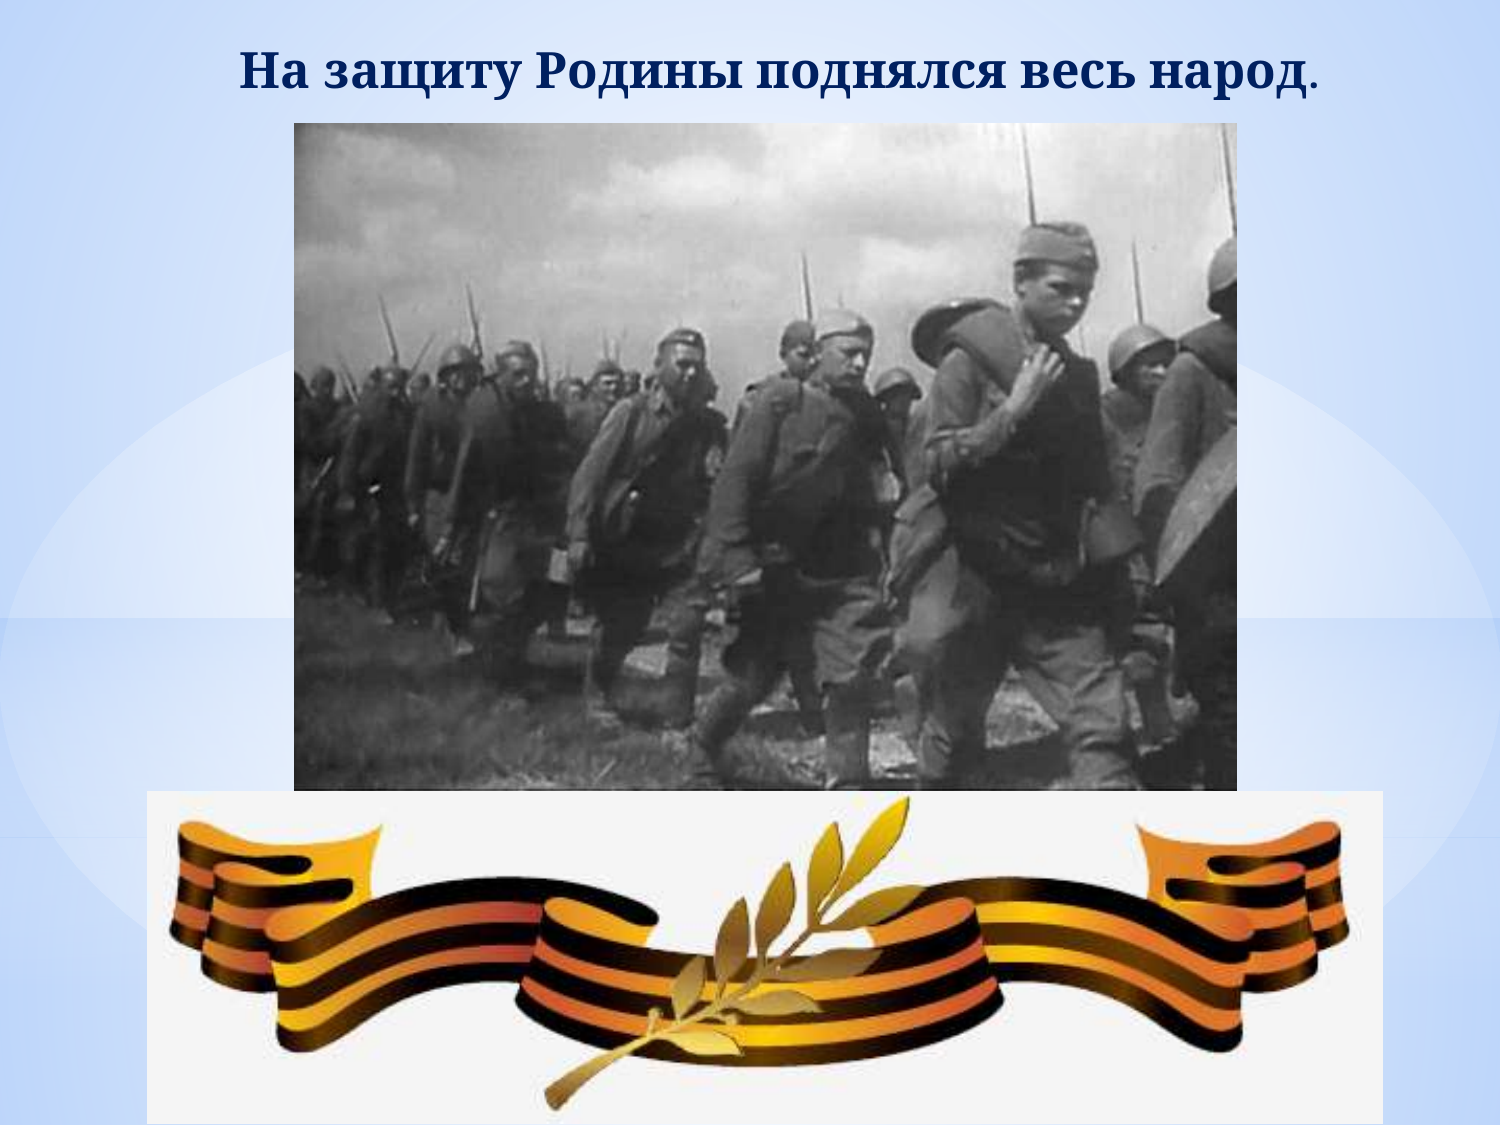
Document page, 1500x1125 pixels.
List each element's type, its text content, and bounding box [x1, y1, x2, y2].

text_box На защиту Родины поднялся весь народ. [218, 30, 1341, 106]
picture [147, 791, 1383, 1124]
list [293, 123, 1237, 790]
